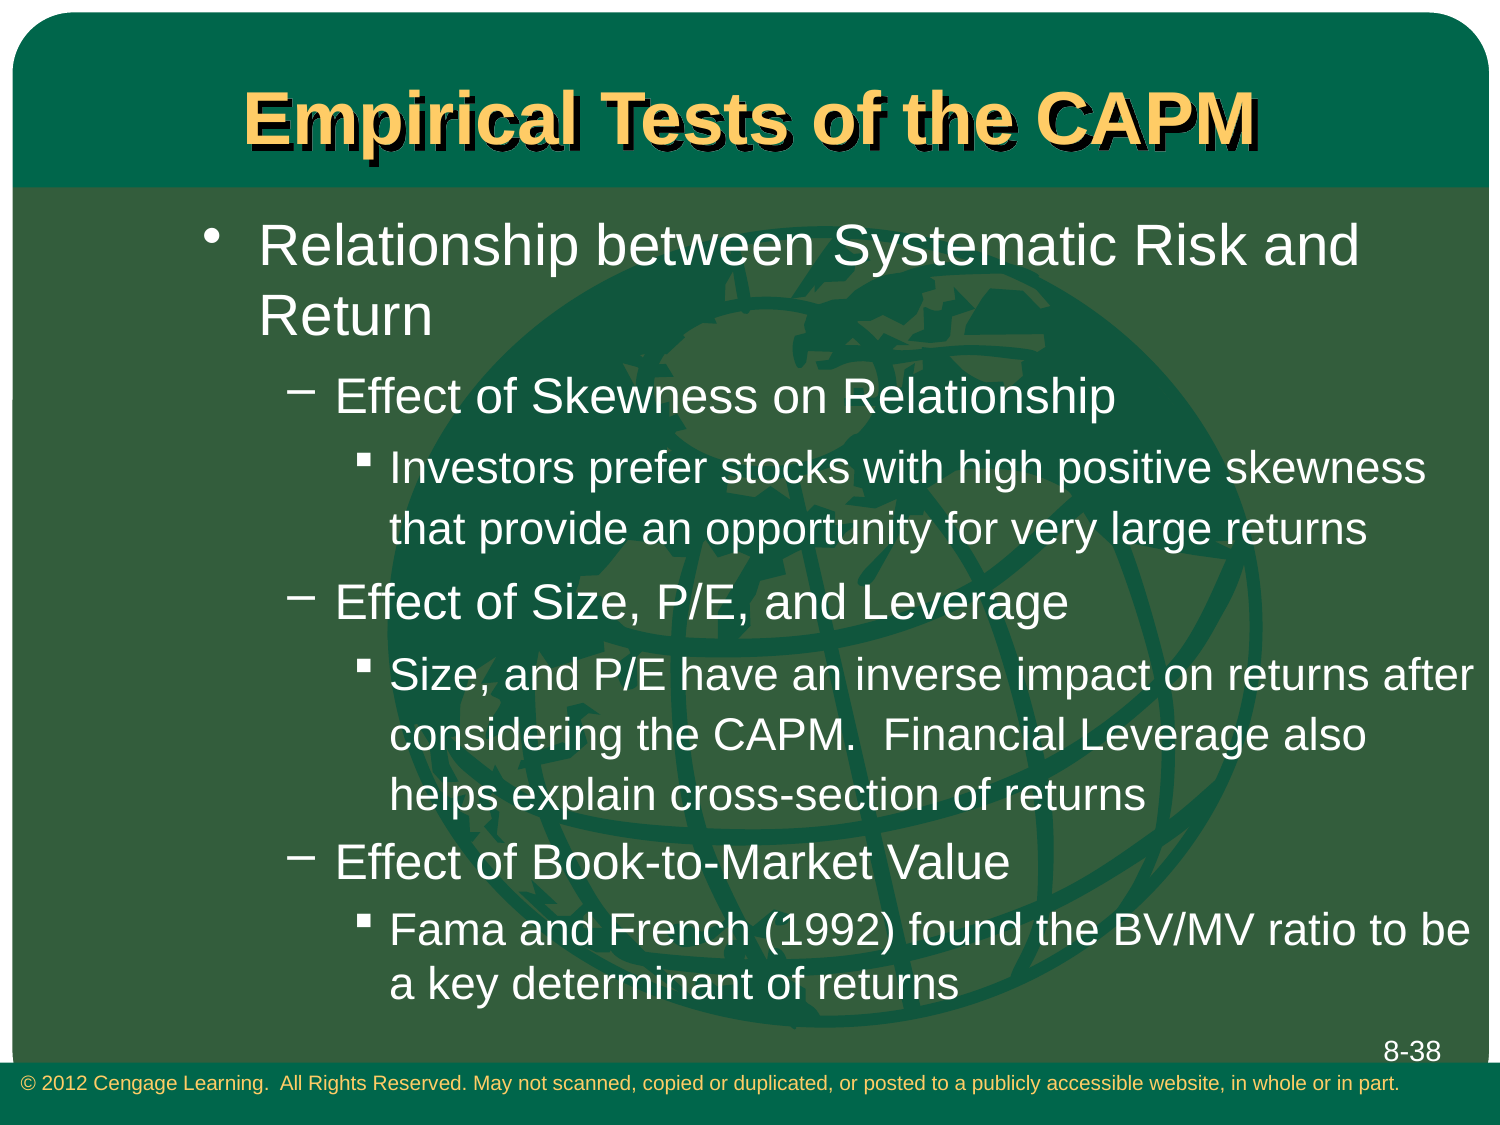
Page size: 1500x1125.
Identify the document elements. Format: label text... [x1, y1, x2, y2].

slide_number 8-38 [1325, 1038, 1500, 1062]
footer © 2012 Cengage Learning. All Rights Reserved. May not scanned, copied or duplicated, or posted to a publicly accessible website, in whole or in part. [0, 1062, 1500, 1125]
title Empirical Tests of the CAPM [75, 37, 1425, 193]
list Relationship between Systematic Risk and Return Effect of Skewness on Relationship Investors prefer stocks with high positive skewness that provide an opportunity for very large returns Effect of Size, P/E, and Leverage Size, and P/E have an inverse impact on returns after considering the CAPM. Financial Leverage also helps explain cross-section of returns Effect of Book-to-Market Value Fama and French (1992) found the BV/MV ratio to be a key determinant of returns [187, 200, 1500, 1038]
